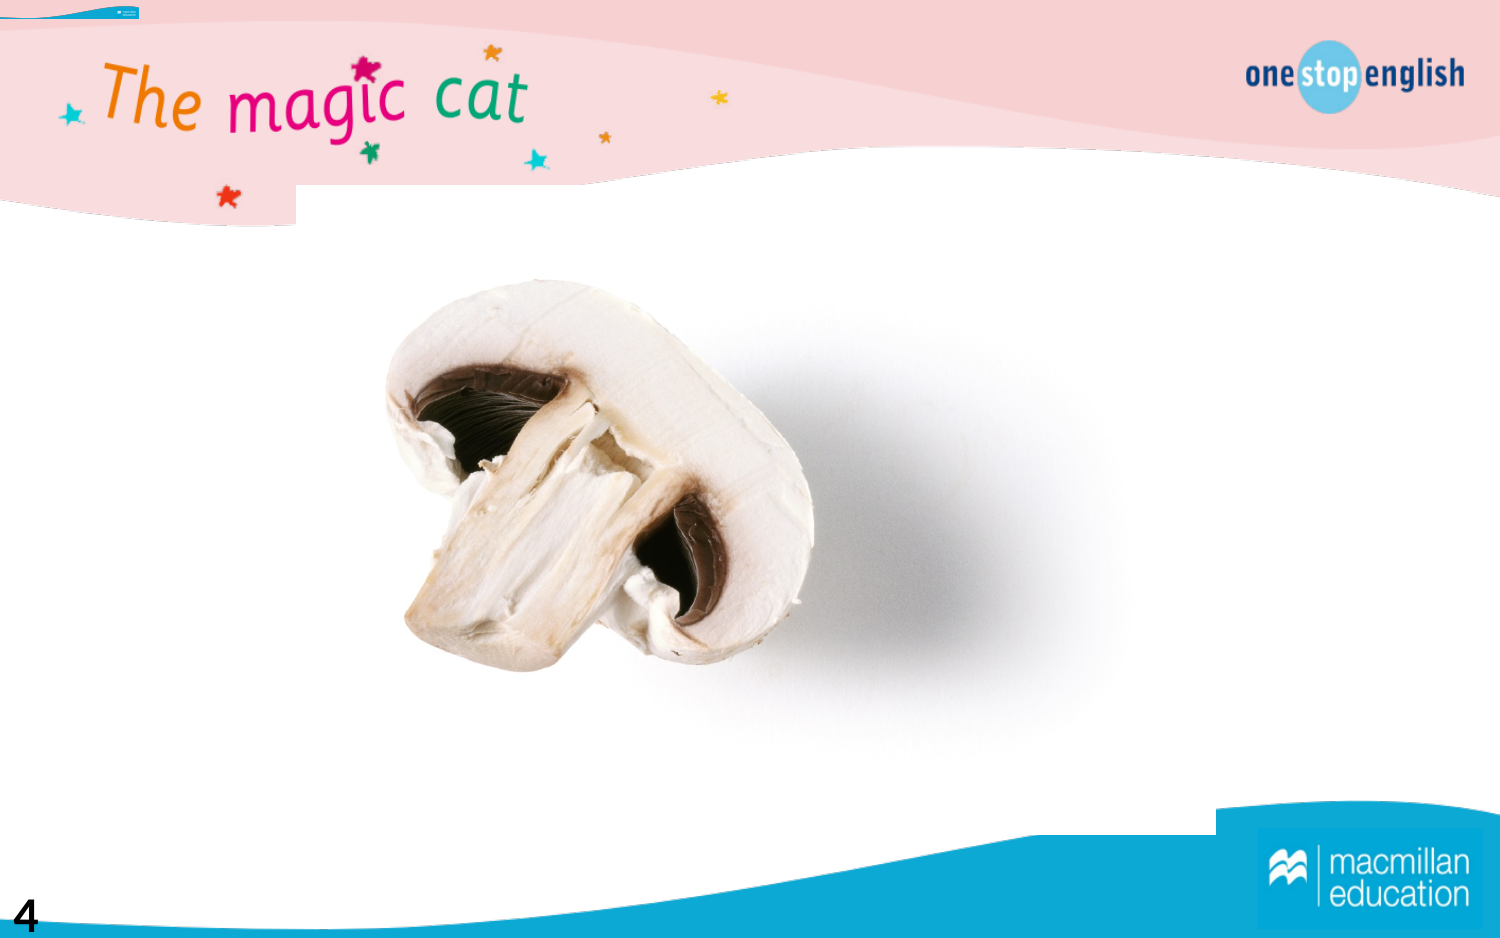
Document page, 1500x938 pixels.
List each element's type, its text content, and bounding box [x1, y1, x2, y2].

footer 4 [0, 887, 475, 938]
picture [296, 184, 1216, 836]
